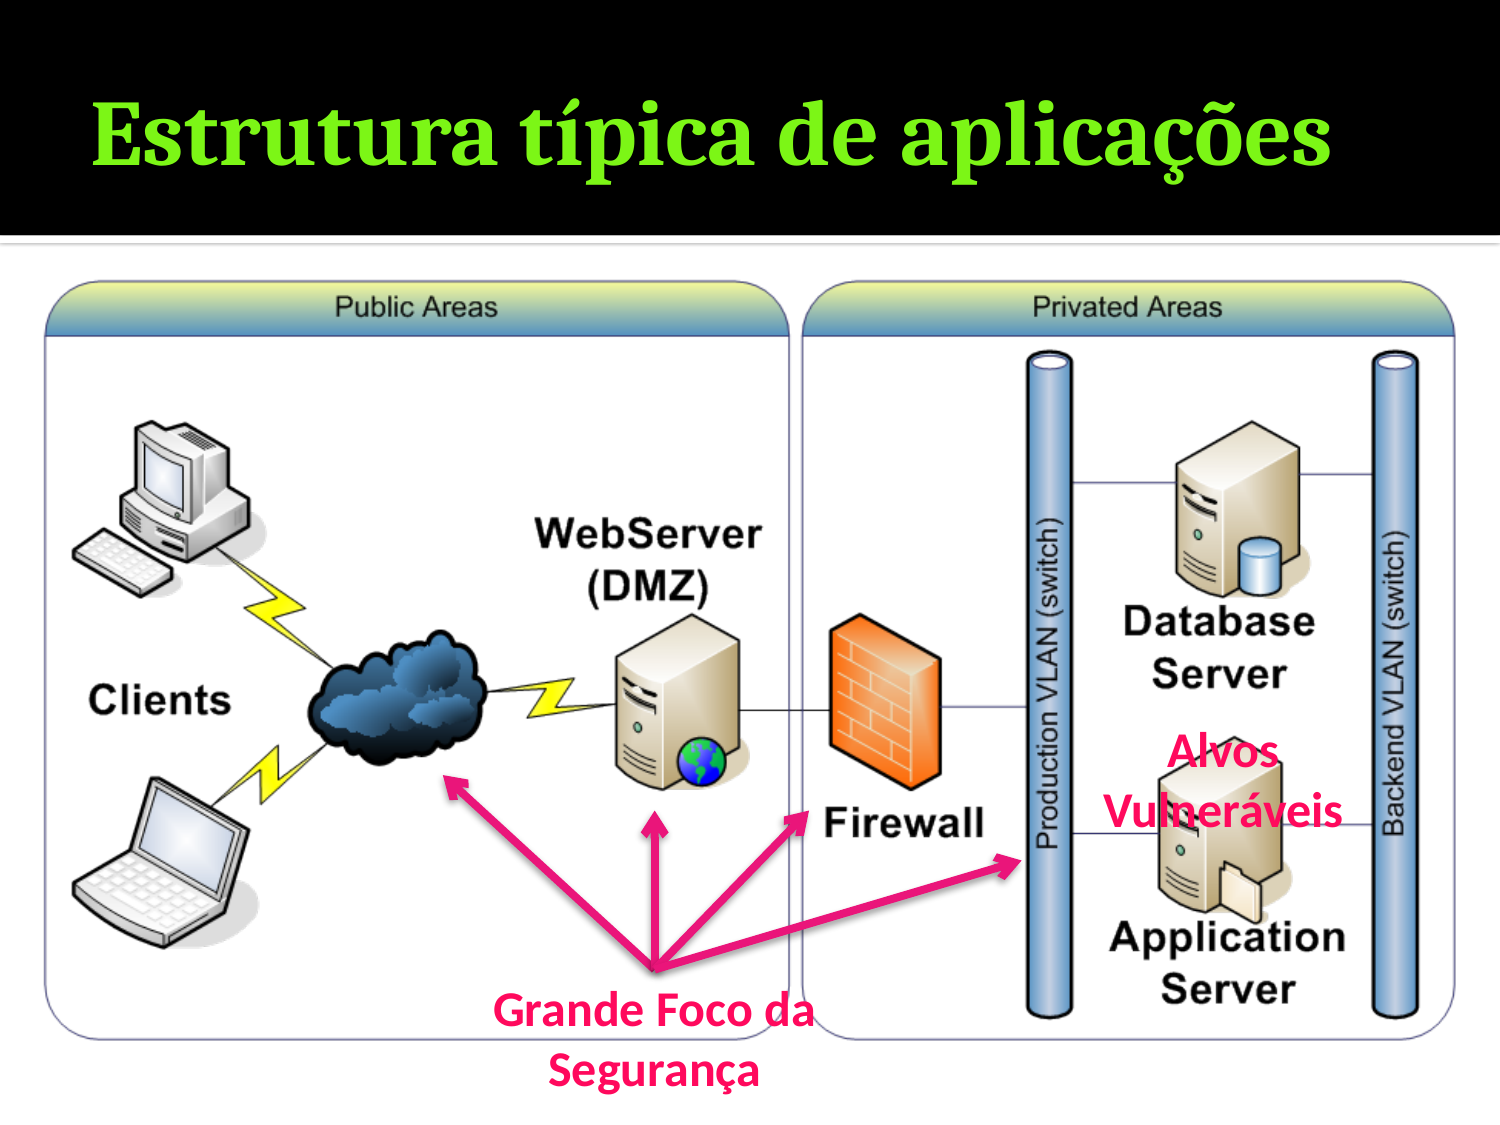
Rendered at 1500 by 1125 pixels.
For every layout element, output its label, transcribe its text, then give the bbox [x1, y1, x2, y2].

title Estrutura típica de aplicações [75, 25, 1425, 231]
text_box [442, 775, 1022, 1106]
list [41, 277, 1459, 1044]
